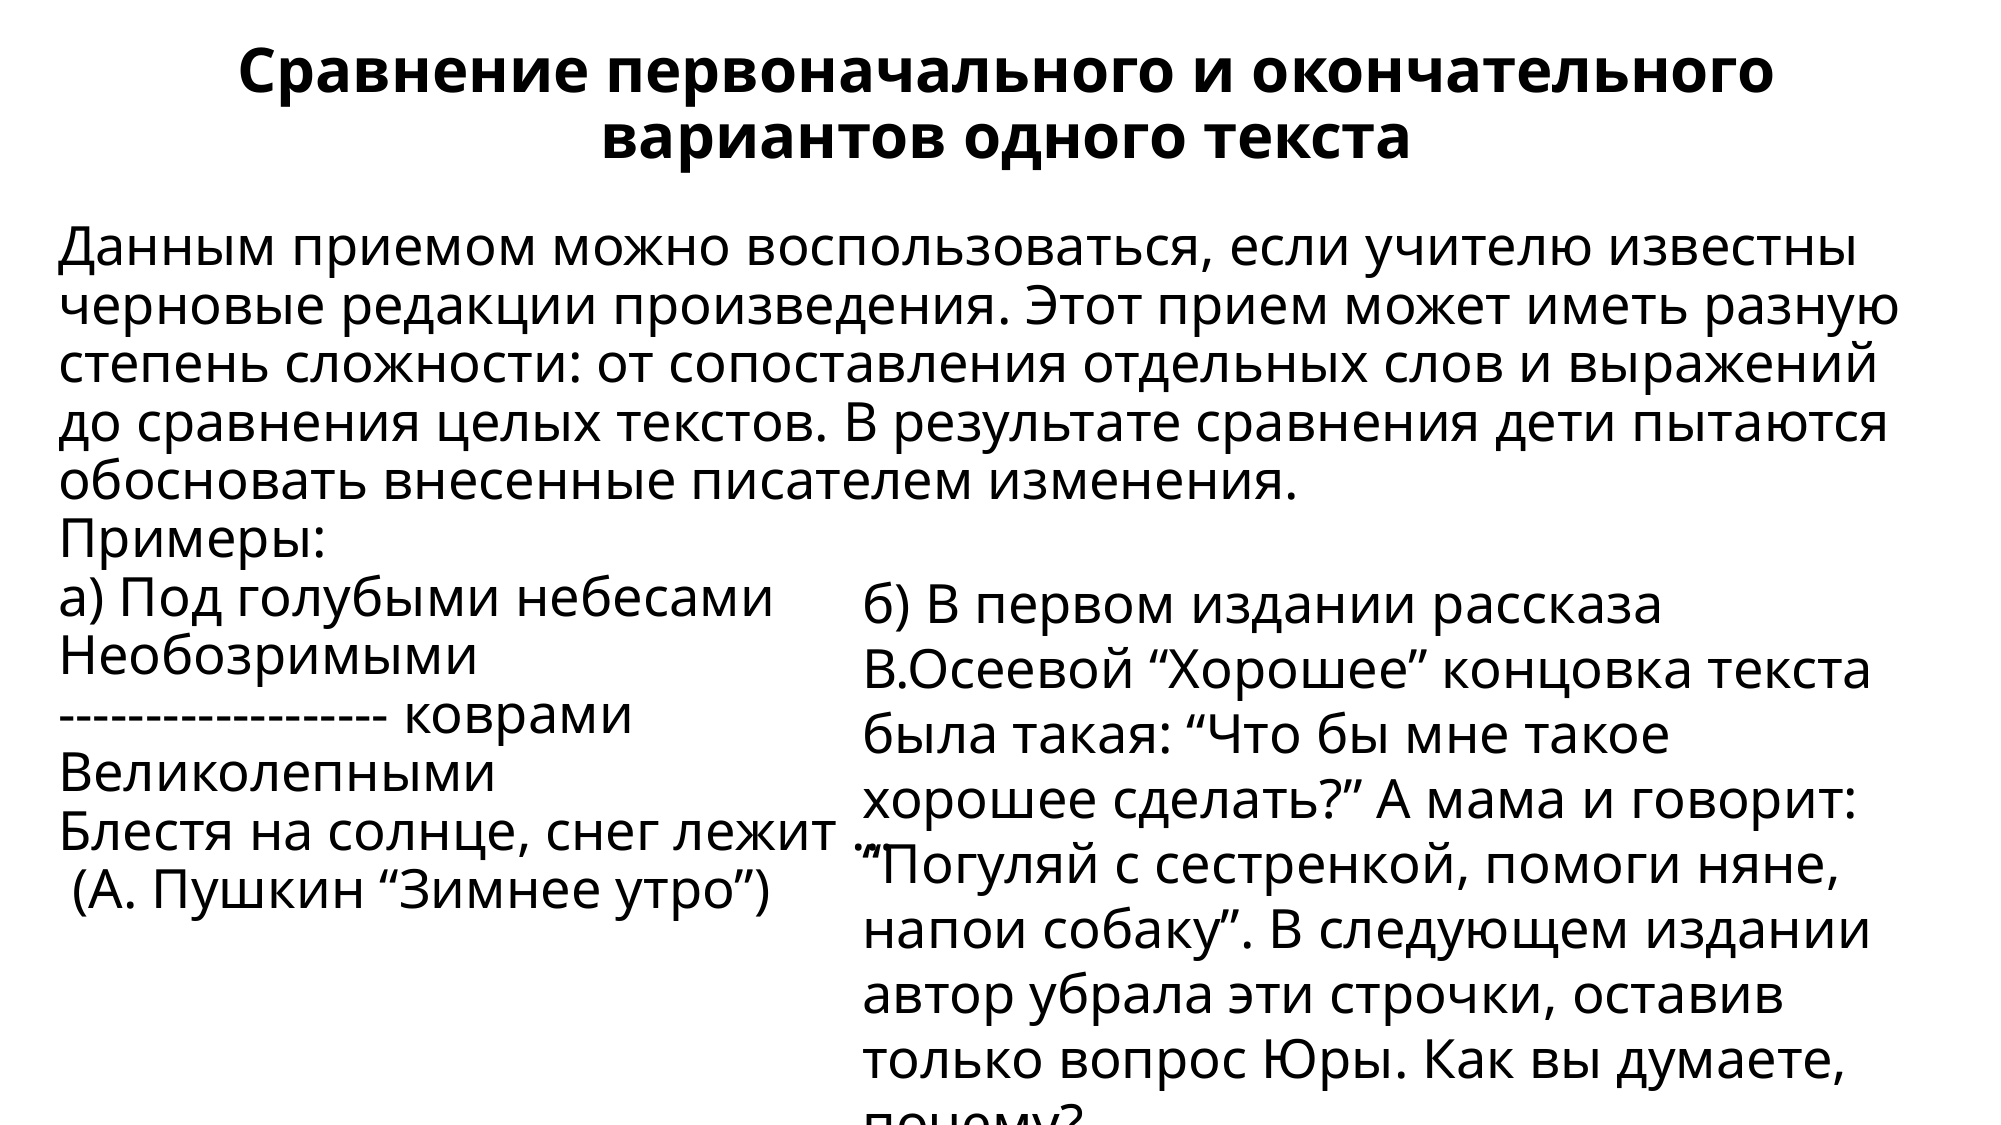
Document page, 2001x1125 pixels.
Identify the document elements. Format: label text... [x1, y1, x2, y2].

list Данным приемом можно воспользоваться, если учителю известны черновые редакции произведения. Этот прием может иметь разную степень сложности: от сопоставления отдельных слов и выражений до сравнения целых текстов. В результате сравнения дети пытаются обосновать внесенные писателем изменения. Примеры: а) Под голубыми небесами Необозримыми ------------------- коврами Великолепными Блестя на солнце, снег лежит … (А. Пушкин “Зимнее утро”) [43, 211, 1971, 1014]
title Сравнение первоначального и окончательного вариантов одного текста [144, 29, 1870, 182]
text_box б) В первом издании рассказа В.Осеевой “Хорошее” концовка текста была такая: “Что бы мне такое хорошее сделать?” А мама и говорит: “Погуляй с сестренкой, помоги няне, напои собаку”. В следующем издании автор убрала эти строчки, оставив только вопрос Юры. Как вы думаете, почему? [847, 562, 1932, 1125]
